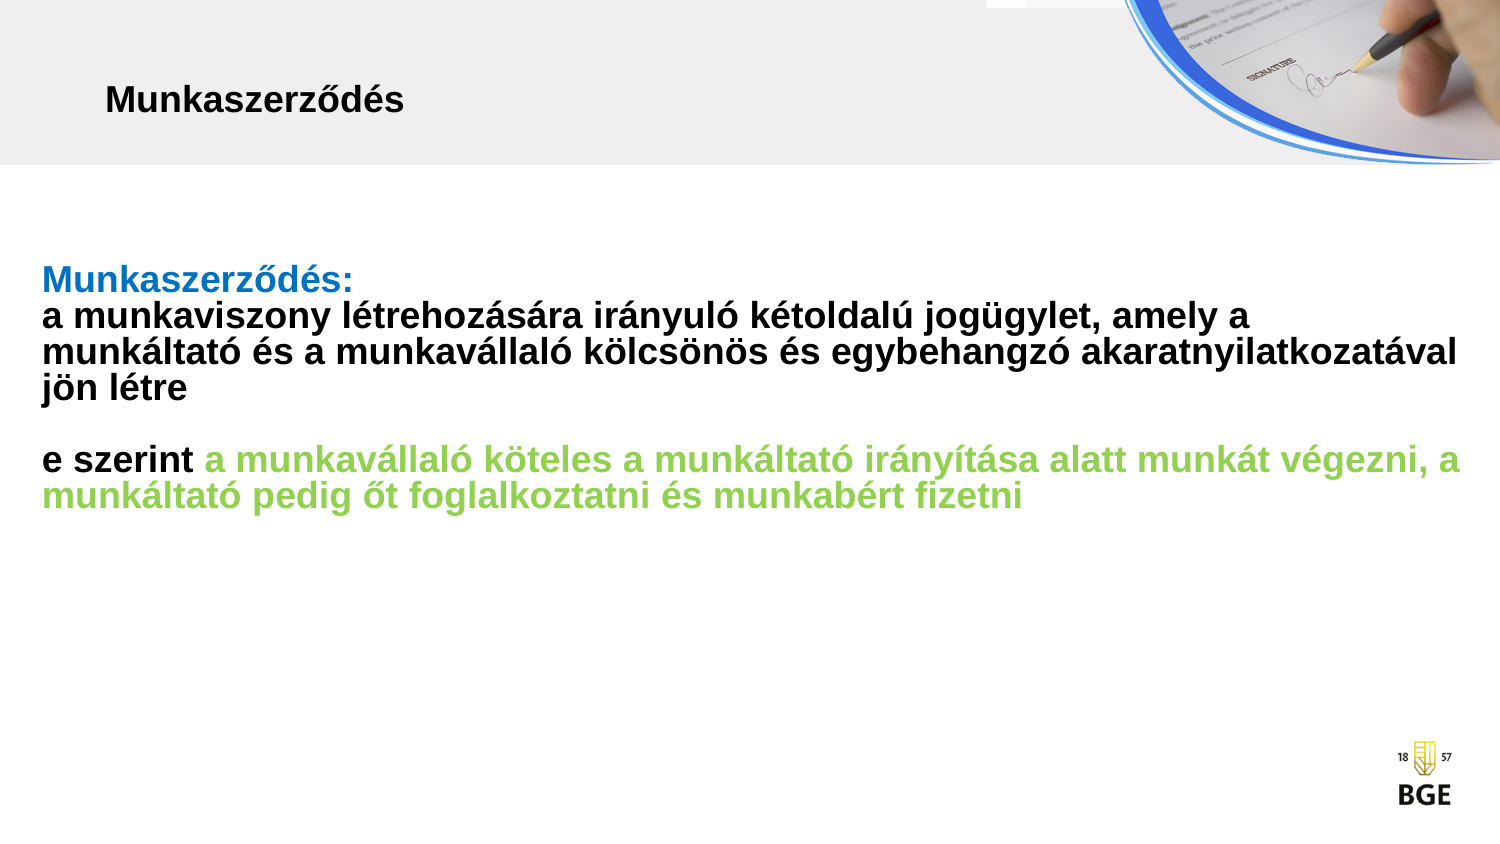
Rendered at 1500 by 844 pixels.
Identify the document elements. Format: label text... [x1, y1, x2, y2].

picture [0, 0, 1500, 844]
text_box Munkaszerződés [90, 67, 420, 128]
text_box Munkaszerződés: a munkaviszony létrehozására irányuló kétoldalú jogügylet, amely a munkáltató és a munkavállaló kölcsönös és egybehangzó akaratnyilatkozatával jön létre e szerint a munkavállaló köteles a munkáltató irányítása alatt munkát végezni, a munkáltató pedig őt foglalkoztatni és munkabért fizetni [17, 256, 1483, 523]
